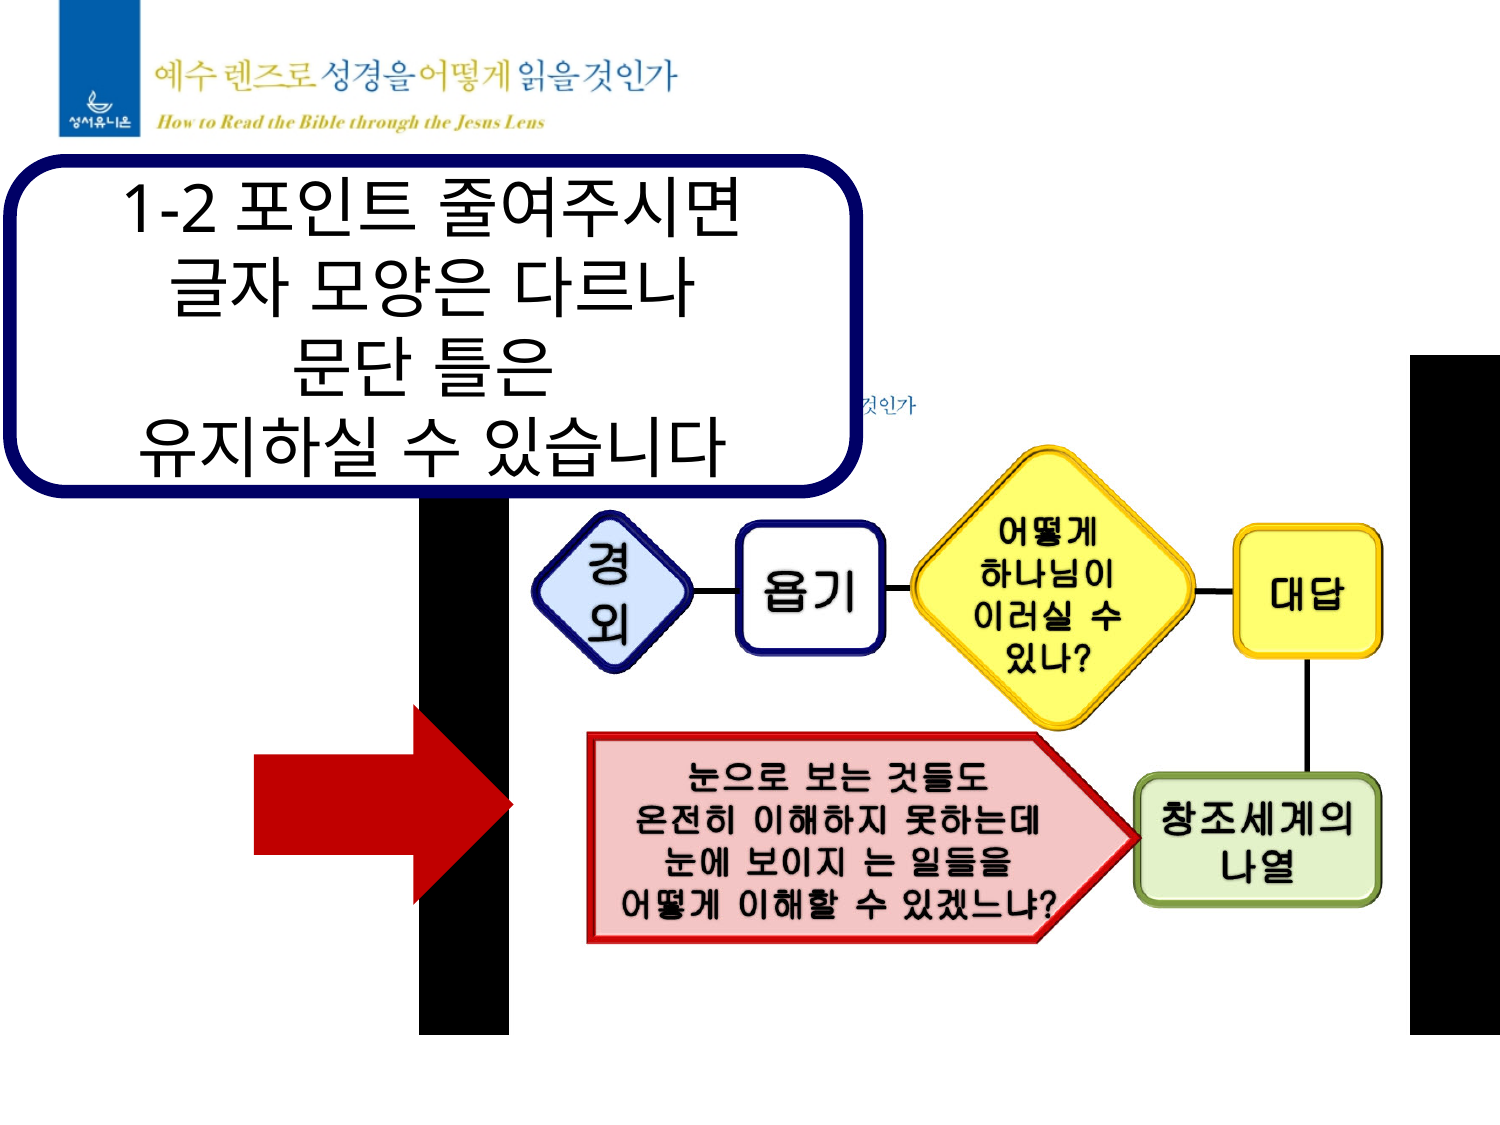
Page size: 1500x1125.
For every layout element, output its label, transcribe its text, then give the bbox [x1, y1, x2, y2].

picture [0, 0, 1500, 1056]
text_box 1-2포인트 줄여주시면 글자 모양은 다르나 문단 틀은 유지하실 수 있습니다 [7, 158, 859, 494]
text_box [251, 702, 412, 907]
